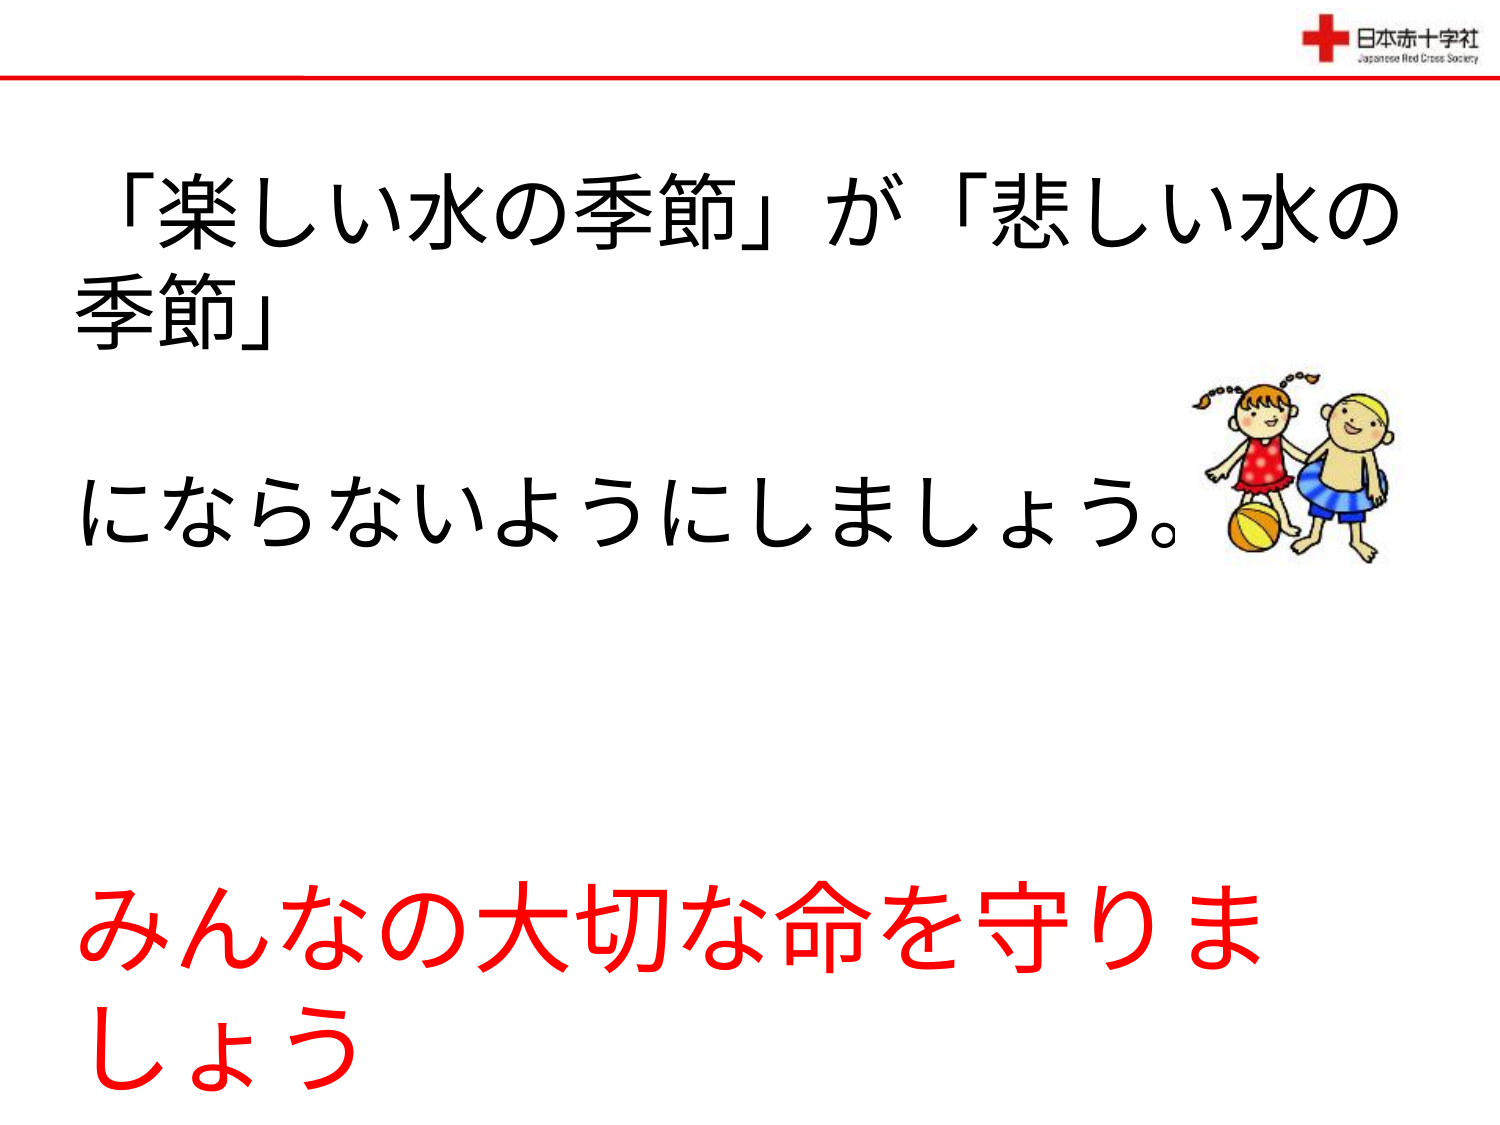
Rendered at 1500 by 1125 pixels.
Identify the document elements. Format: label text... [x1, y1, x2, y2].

picture [1174, 339, 1429, 585]
picture [1296, 8, 1486, 66]
text_box 「楽しい水の季節」が「悲しい水の季節」 にならないようにしましょう。 [58, 152, 1489, 568]
text_box みんなの大切な命を守りましょう [58, 857, 1489, 1113]
